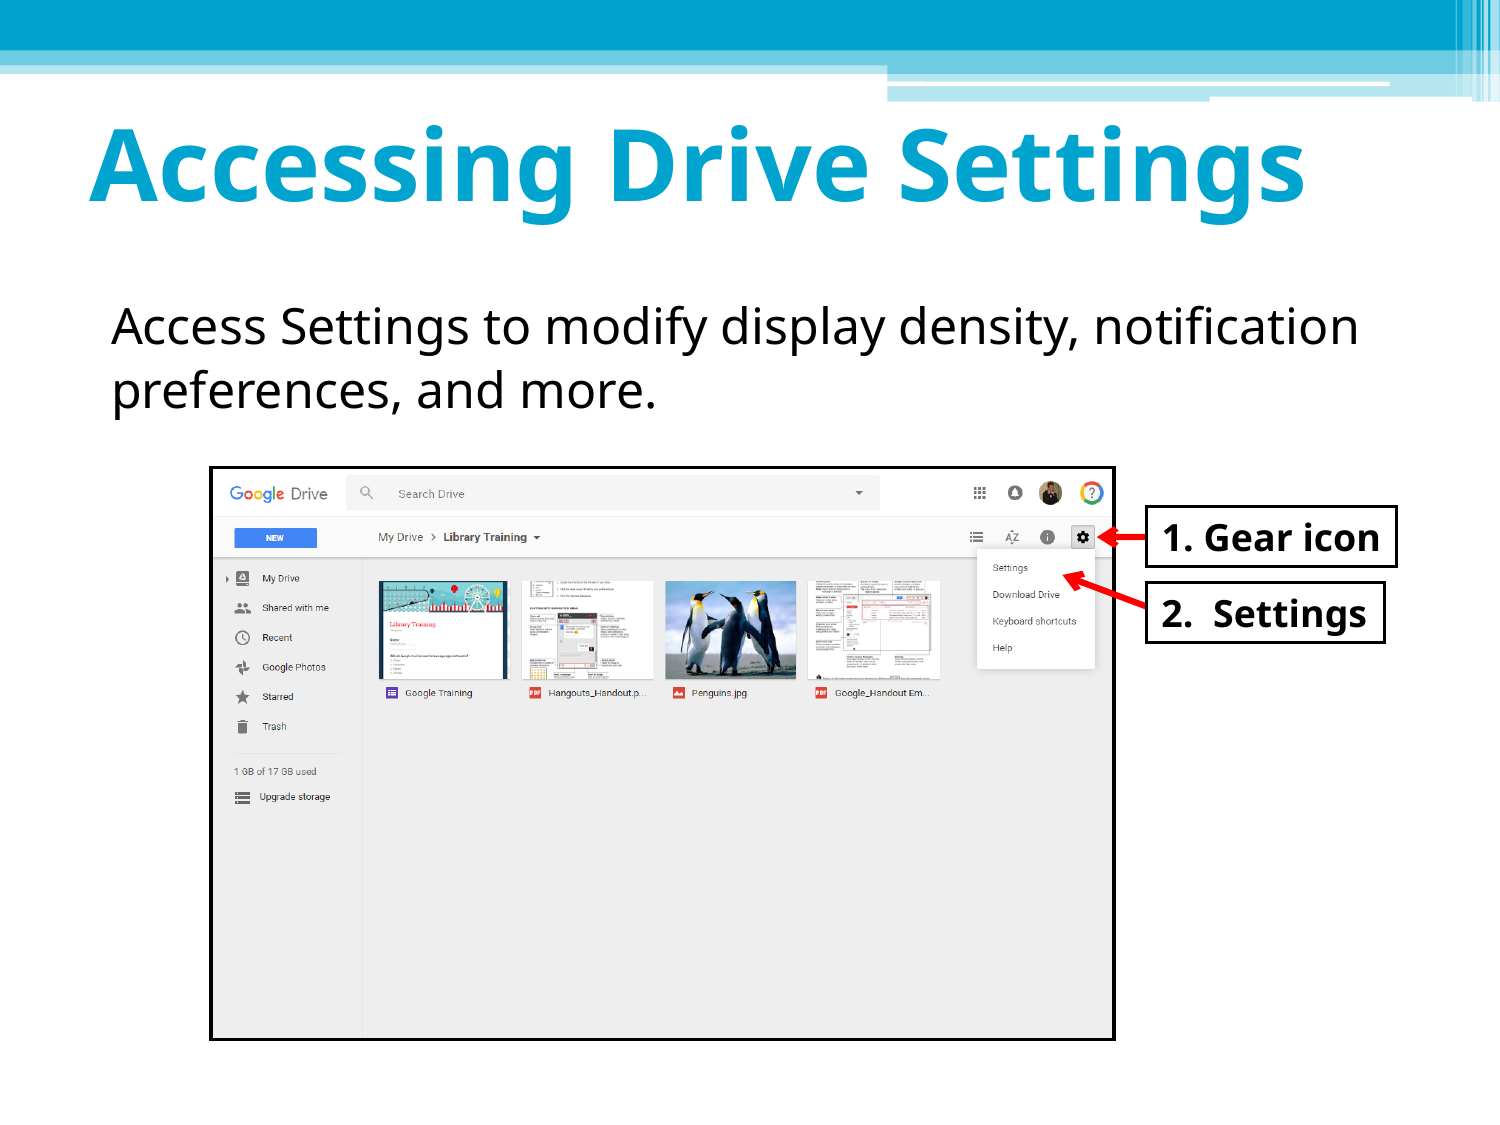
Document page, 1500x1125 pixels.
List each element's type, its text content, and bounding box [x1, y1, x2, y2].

title Accessing Drive Settings [75, 75, 1450, 248]
list Access Settings to modify display density, notification preferences, and more. [75, 287, 1438, 475]
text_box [1062, 574, 1163, 613]
text_box 1. Gear icon [1146, 538, 1397, 567]
text_box 2. Settings [1146, 582, 1385, 643]
picture [212, 468, 1113, 1038]
text_box 1. Gear icon [1146, 506, 1397, 536]
